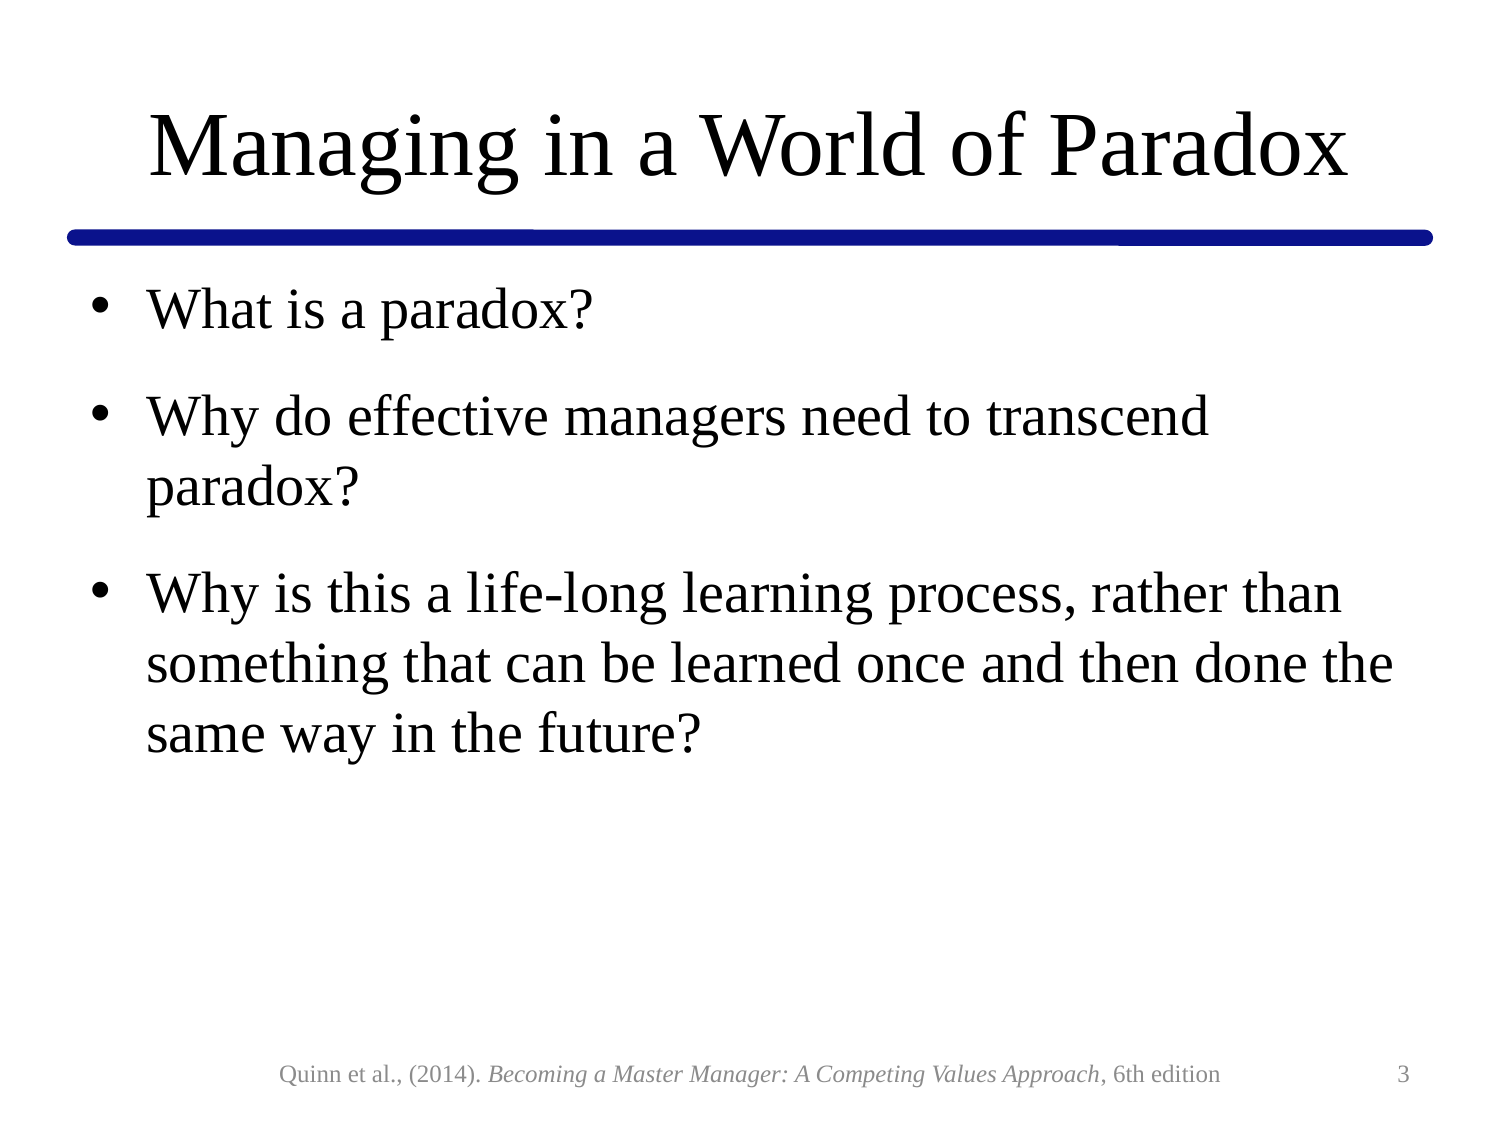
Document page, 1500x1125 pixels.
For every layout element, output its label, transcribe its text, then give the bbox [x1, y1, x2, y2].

title Managing in a World of Paradox [75, 45, 1425, 233]
list What is a paradox? Why do effective managers need to transcend paradox? Why is this a life-long learning process, rather than something that can be learned once and then done the same way in the future? [75, 262, 1425, 1005]
footer Quinn et al., (2014). Becoming a Master Manager: A Competing Values Approach, 6th edition [150, 1042, 1350, 1103]
slide_number 3 [1350, 1042, 1425, 1103]
